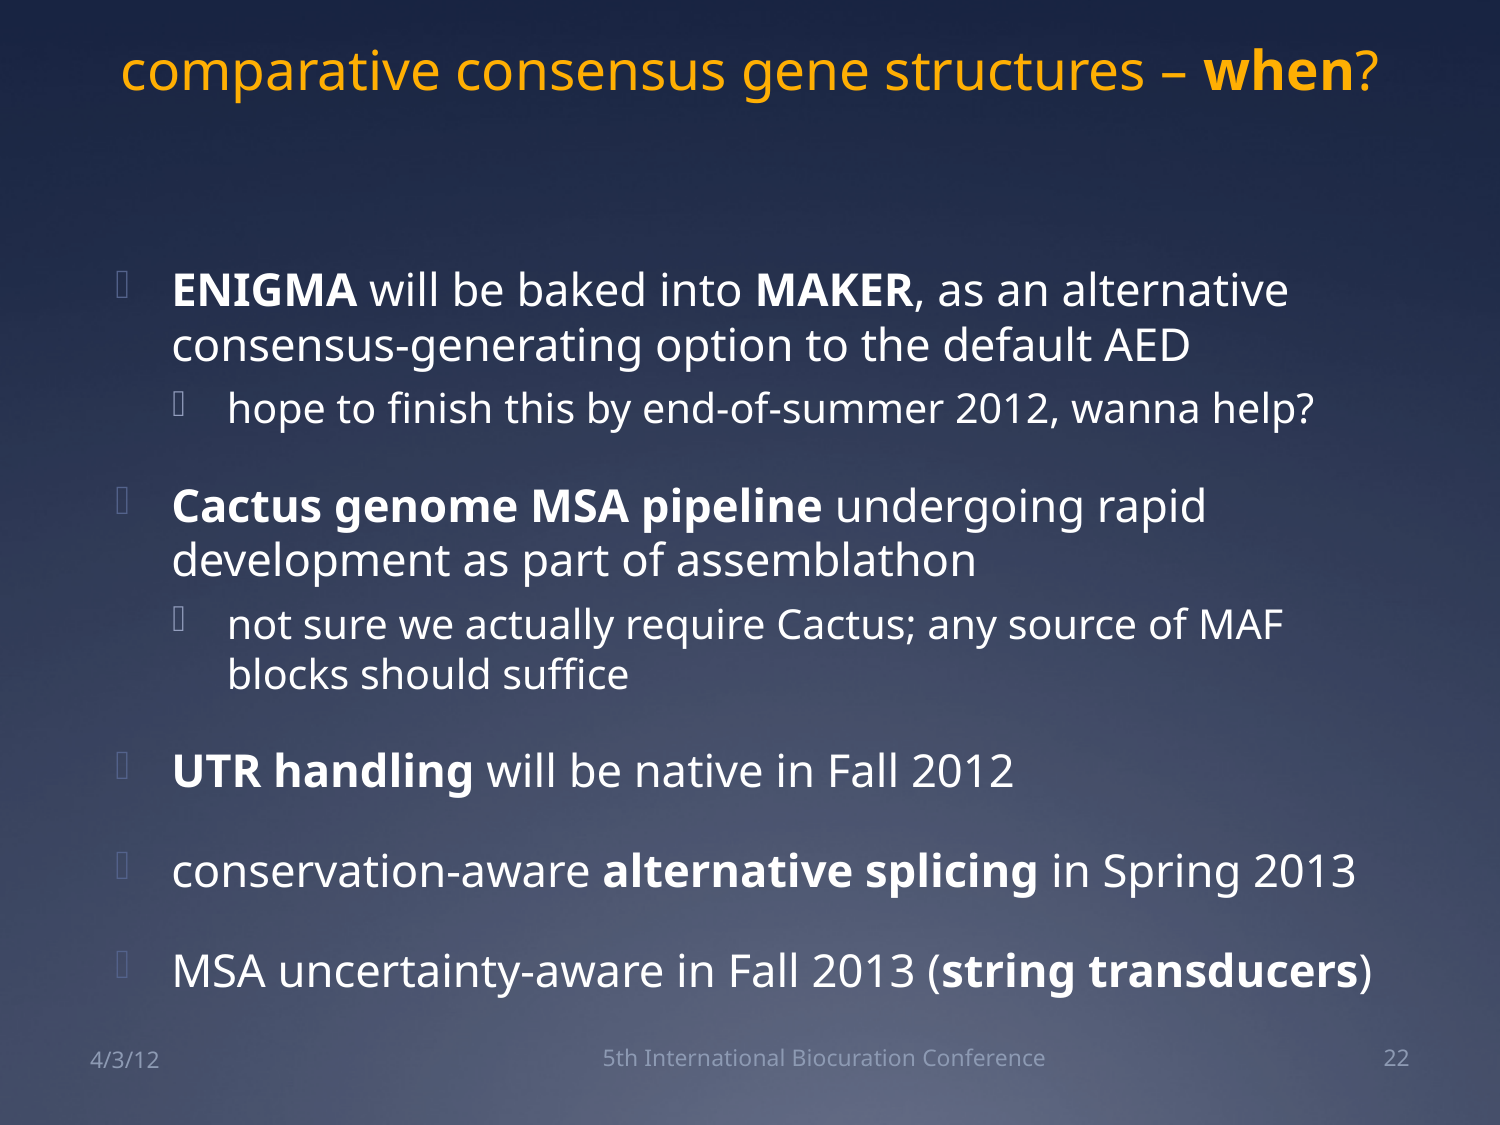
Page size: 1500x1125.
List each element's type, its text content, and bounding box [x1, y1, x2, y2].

footer 5th International Biocuration Conference [361, 1029, 1288, 1090]
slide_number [75, 1029, 338, 1090]
slide_number 22 [1325, 1029, 1425, 1090]
title comparative consensus gene structures – when? [100, 27, 1400, 158]
list ENIGMA will be baked into MAKER, as an alternative consensus-generating option to the default AED hope to finish this by end-of-summer 2012, wanna help? Cactus genome MSA pipeline undergoing rapid development as part of assemblathon not sure we actually require Cactus; any source of MAF blocks should suffice UTR handling will be native in Fall 2012 conservation-aware alternative splicing in Spring 2013 MSA uncertainty-aware in Fall 2013 (string transducers) [100, 253, 1400, 1030]
